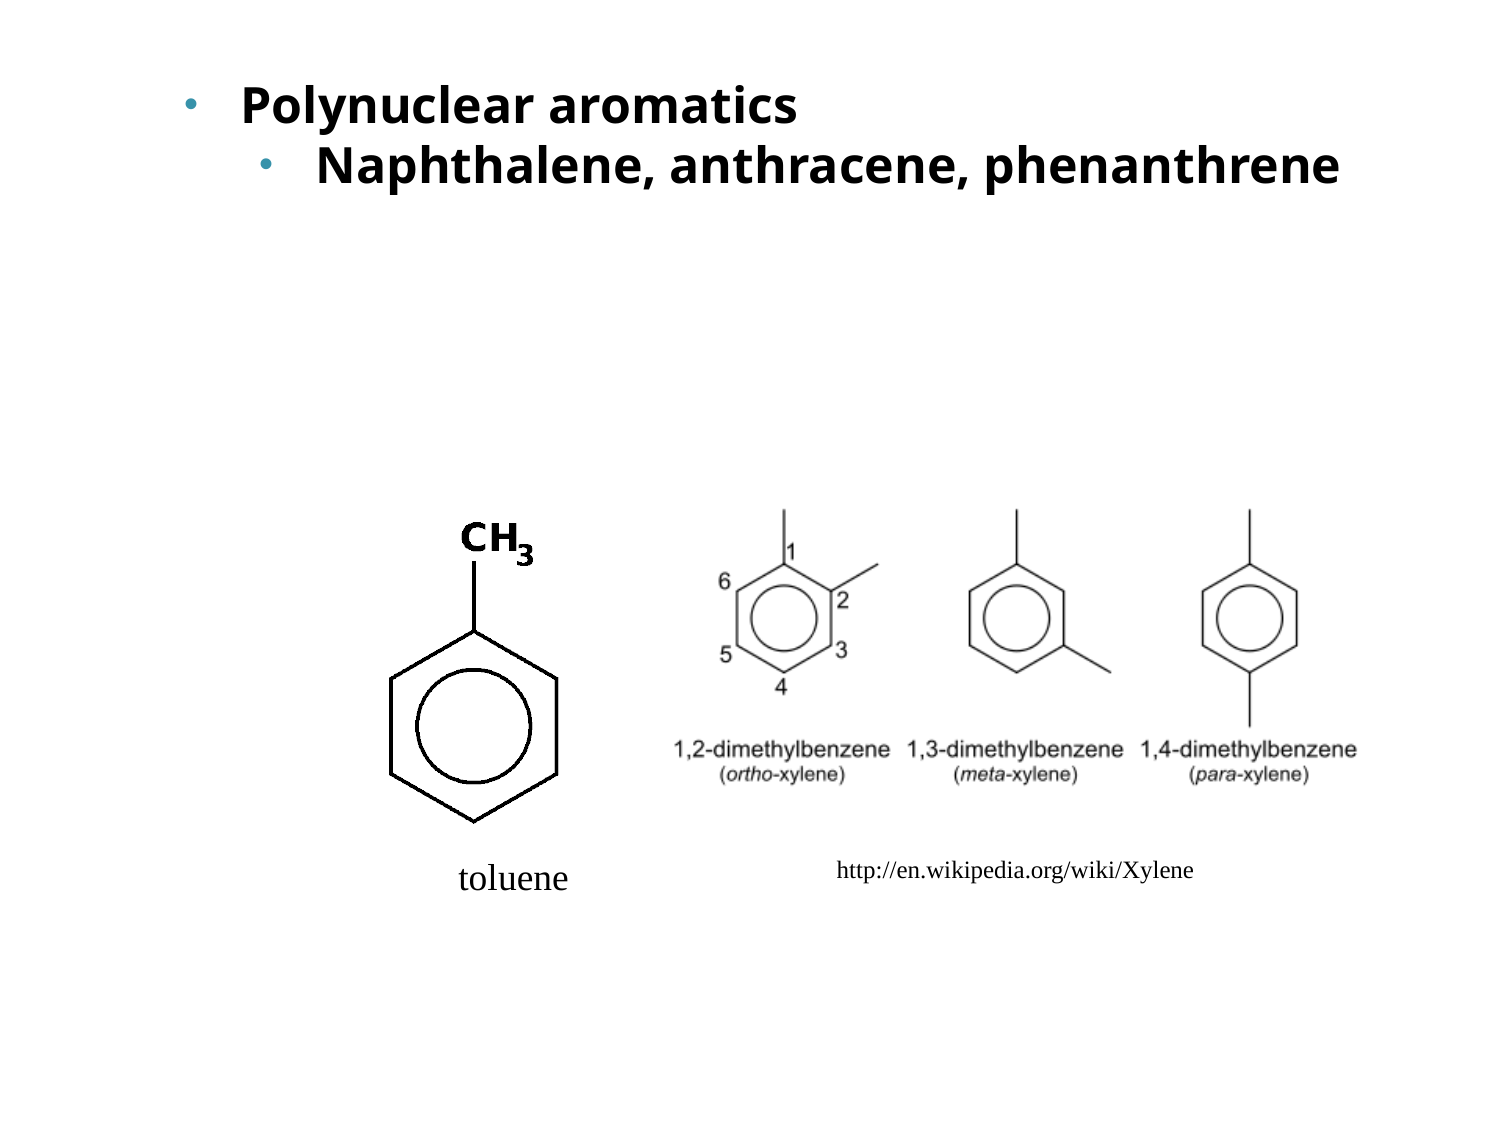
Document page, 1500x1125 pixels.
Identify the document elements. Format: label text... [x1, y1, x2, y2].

picture [360, 503, 589, 846]
picture [667, 503, 1365, 791]
text_box Polynuclear aromatics Naphthalene, anthracene, phenanthrene [74, 66, 1425, 1071]
text_box toluene [443, 854, 584, 906]
text_box http://en.wikipedia.org/wiki/Xylene [821, 846, 1210, 891]
